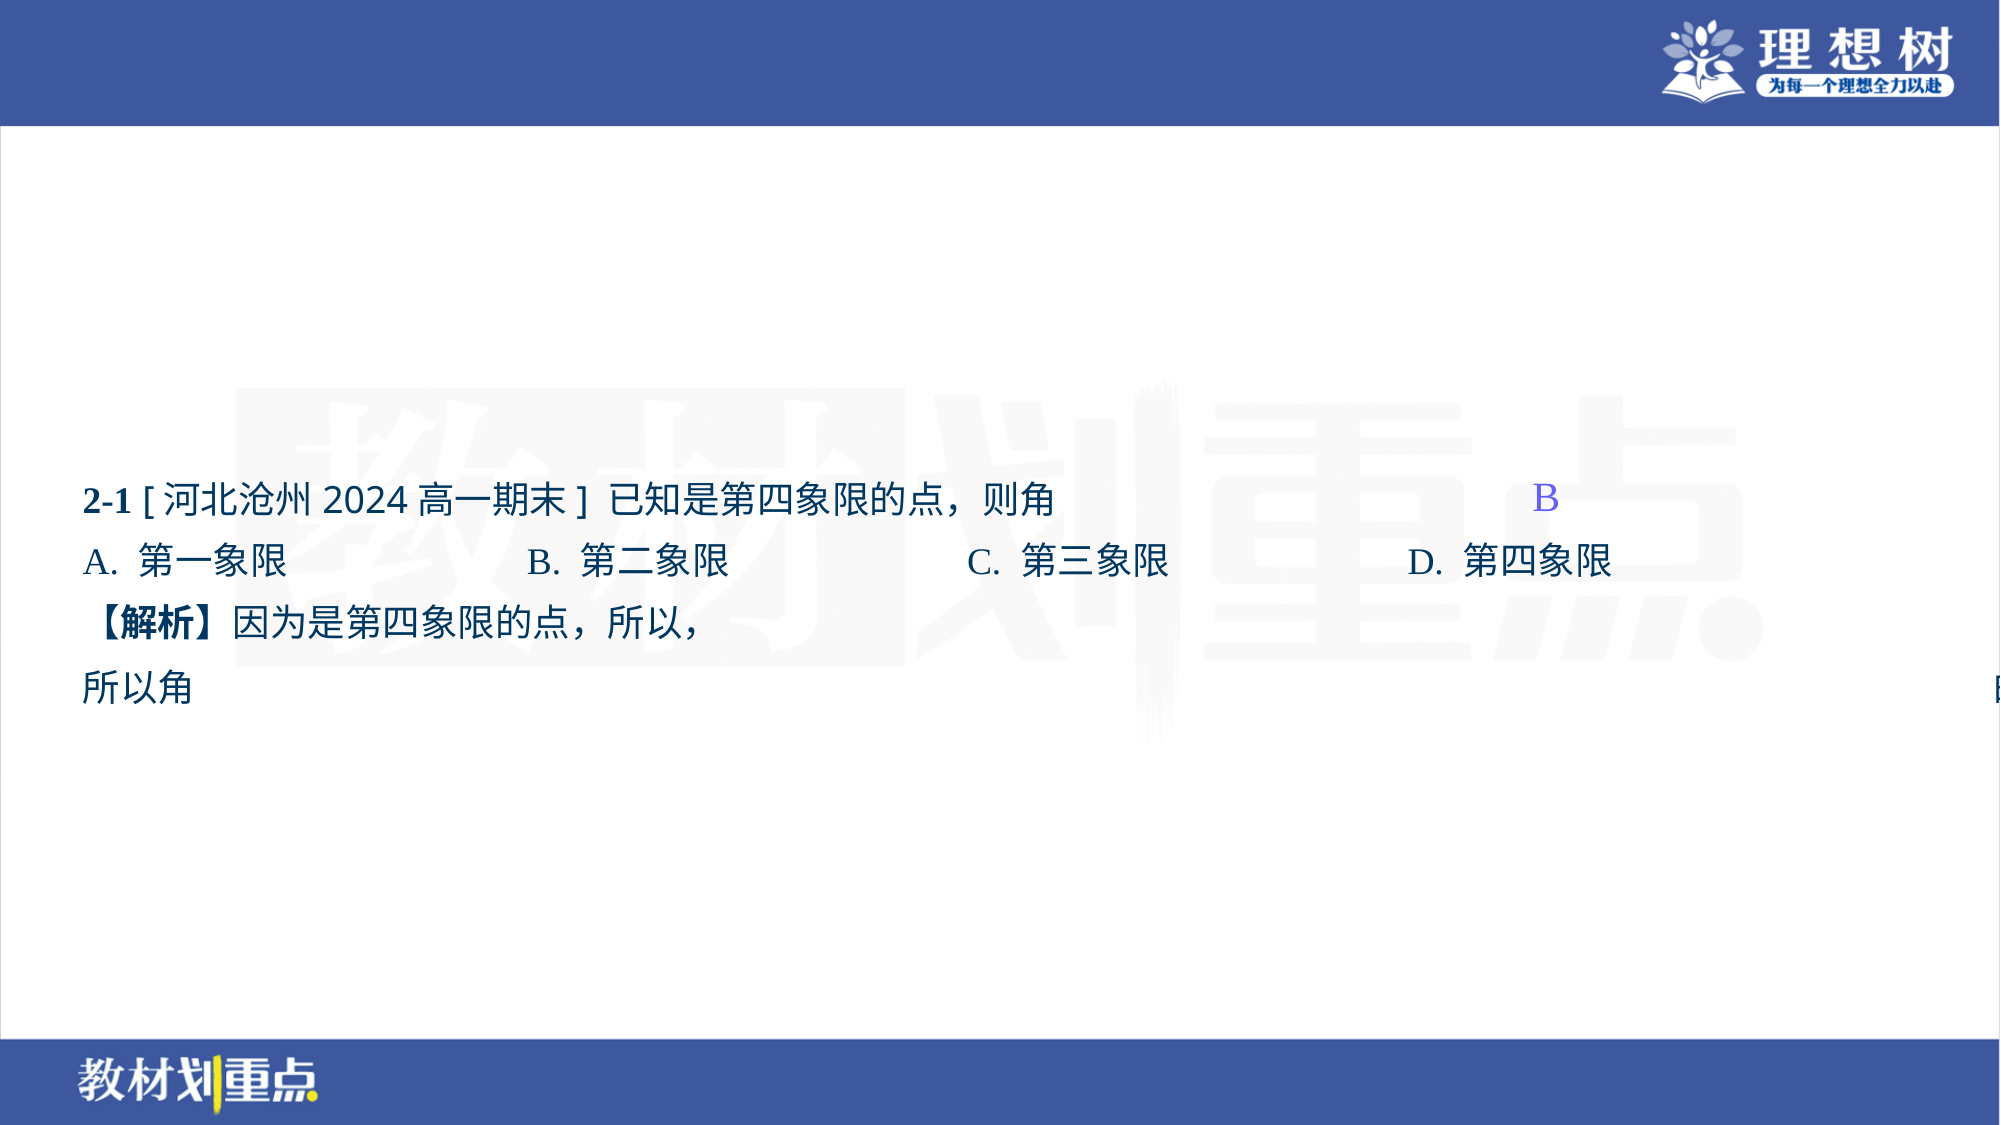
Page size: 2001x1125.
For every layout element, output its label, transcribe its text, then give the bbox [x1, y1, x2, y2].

text_box B [1517, 468, 1576, 515]
text_box A. 第一象限 B. 第二象限 C. 第三象限 D. 第四象限 [82, 515, 1817, 575]
picture [0, 0, 2000, 1125]
